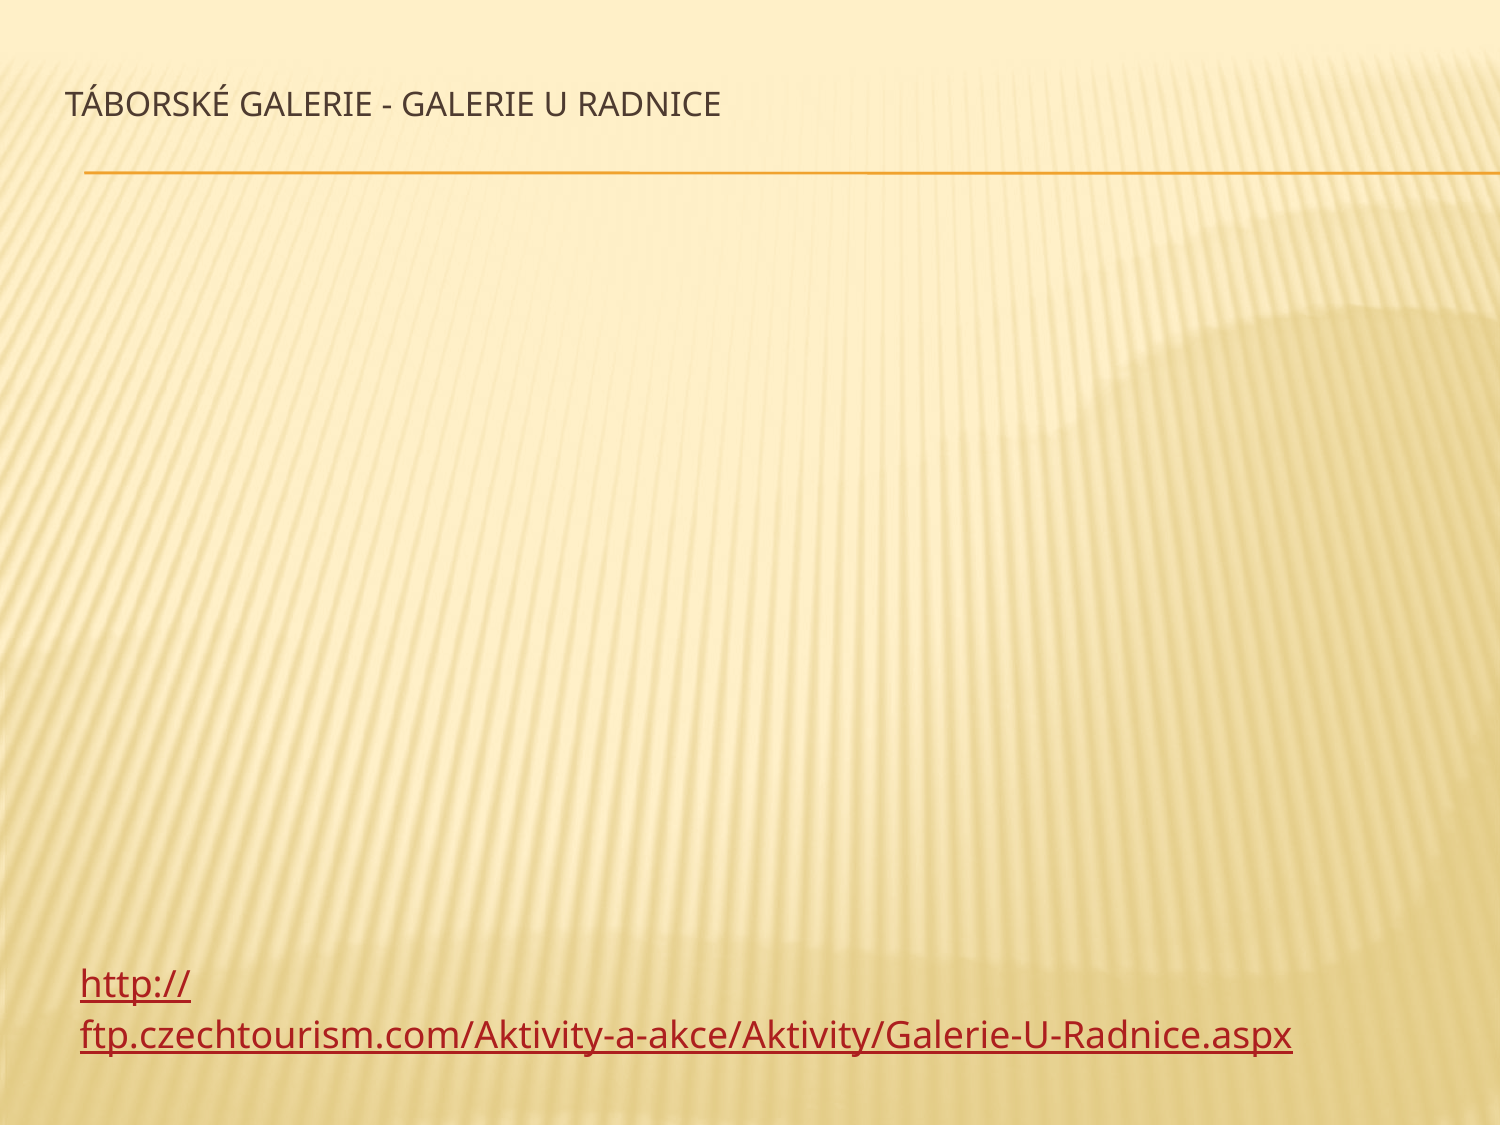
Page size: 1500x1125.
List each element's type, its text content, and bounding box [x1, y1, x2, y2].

text_box http://ftp.czechtourism.com/Aktivity-a-akce/Aktivity/Galerie-U-Radnice.aspx [64, 952, 1388, 1115]
title Táborské galerie - Galerie U Radnice [50, 75, 1475, 213]
